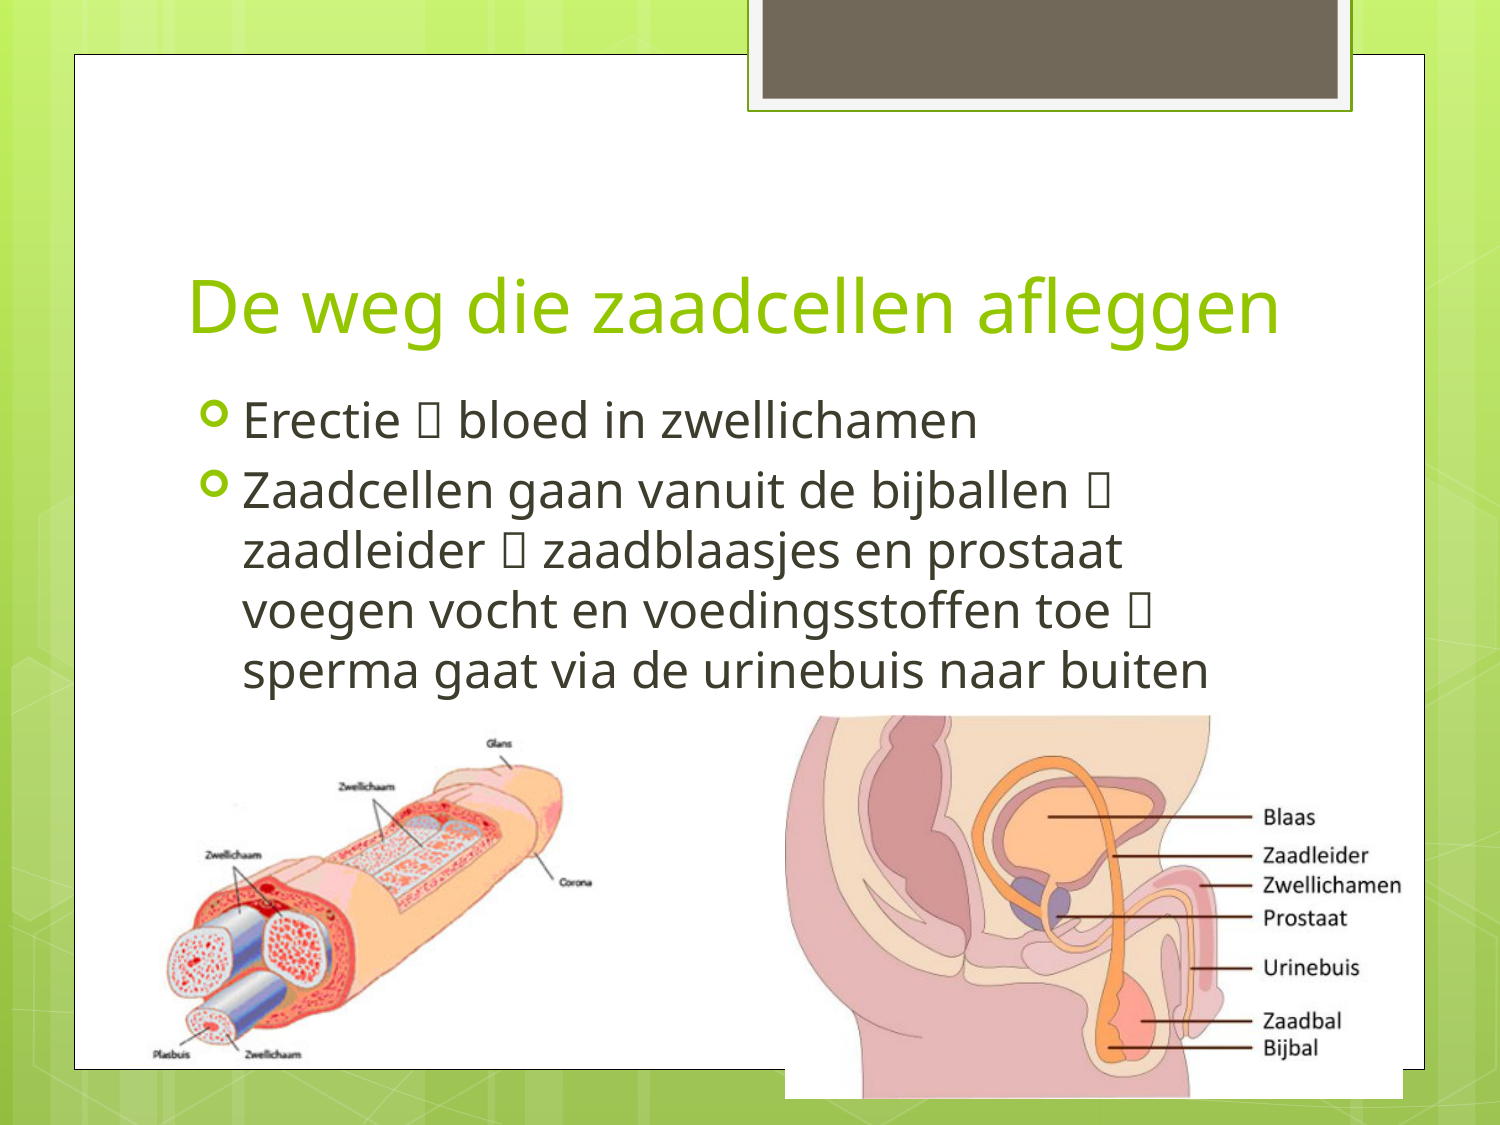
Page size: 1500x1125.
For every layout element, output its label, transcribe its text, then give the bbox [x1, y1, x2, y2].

title De weg die zaadcellen afleggen [171, 168, 1324, 357]
picture [785, 715, 1403, 1099]
picture [147, 715, 617, 1068]
list Erectie  bloed in zwellichamen Zaadcellen gaan vanuit de bijballen  zaadleider  zaadblaasjes en prostaat voegen vocht en voedingsstoffen toe  sperma gaat via de urinebuis naar buiten [171, 381, 1283, 957]
